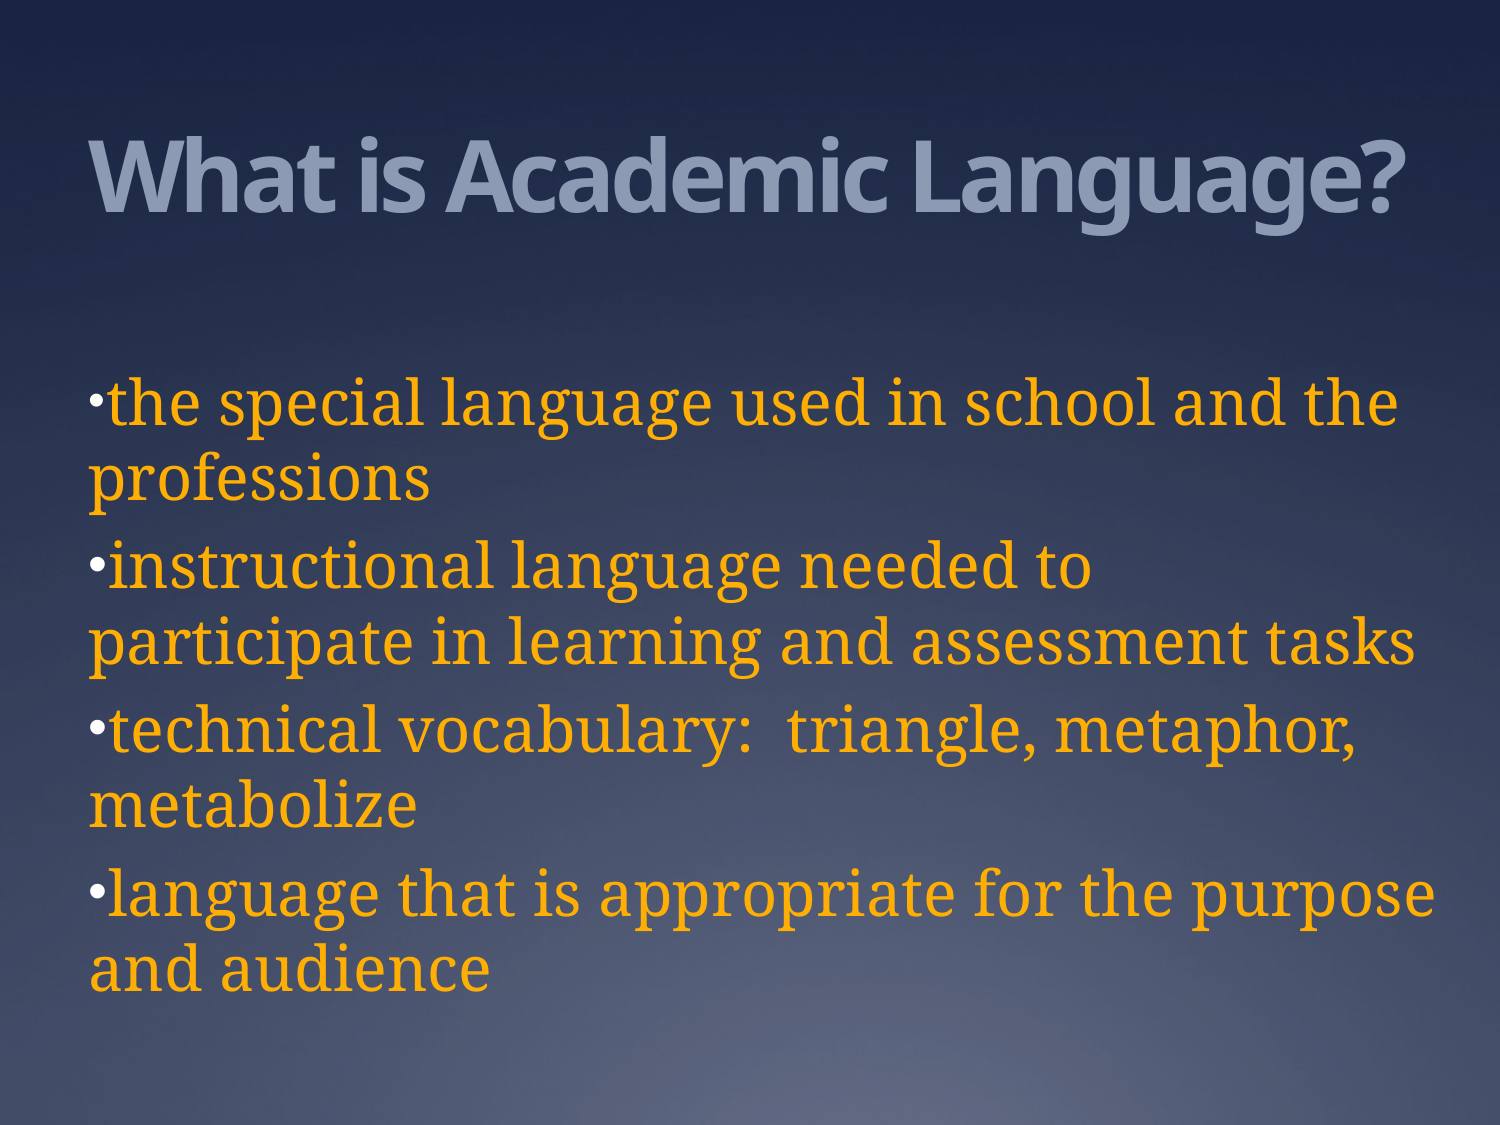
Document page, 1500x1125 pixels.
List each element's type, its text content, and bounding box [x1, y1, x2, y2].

subtitle the special language used in school and the professions instructional language needed to participate in learning and assessment tasks technical vocabulary: triangle, metaphor, metabolize language that is appropriate for the purpose and audience [73, 339, 1470, 1039]
title What is Academic Language? [73, 0, 1470, 264]
